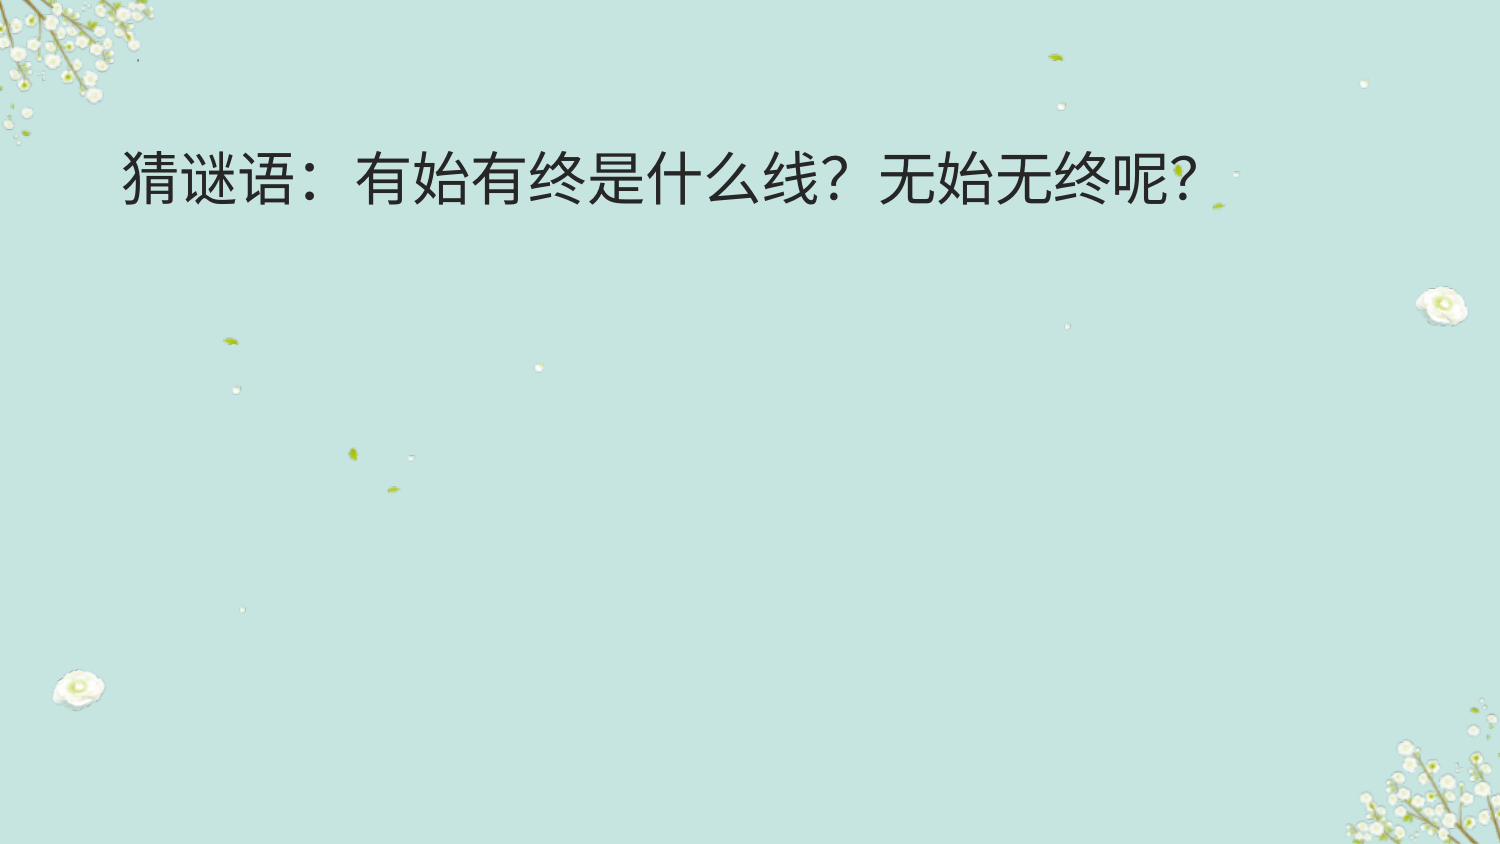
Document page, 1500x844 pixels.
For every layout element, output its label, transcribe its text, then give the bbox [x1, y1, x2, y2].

picture [38, 651, 121, 729]
picture [1322, 672, 1500, 844]
text_box 猜谜语：有始有终是什么线？无始无终呢？ [106, 134, 914, 220]
picture [89, 307, 586, 648]
picture [914, 23, 1477, 365]
picture [0, 0, 178, 172]
